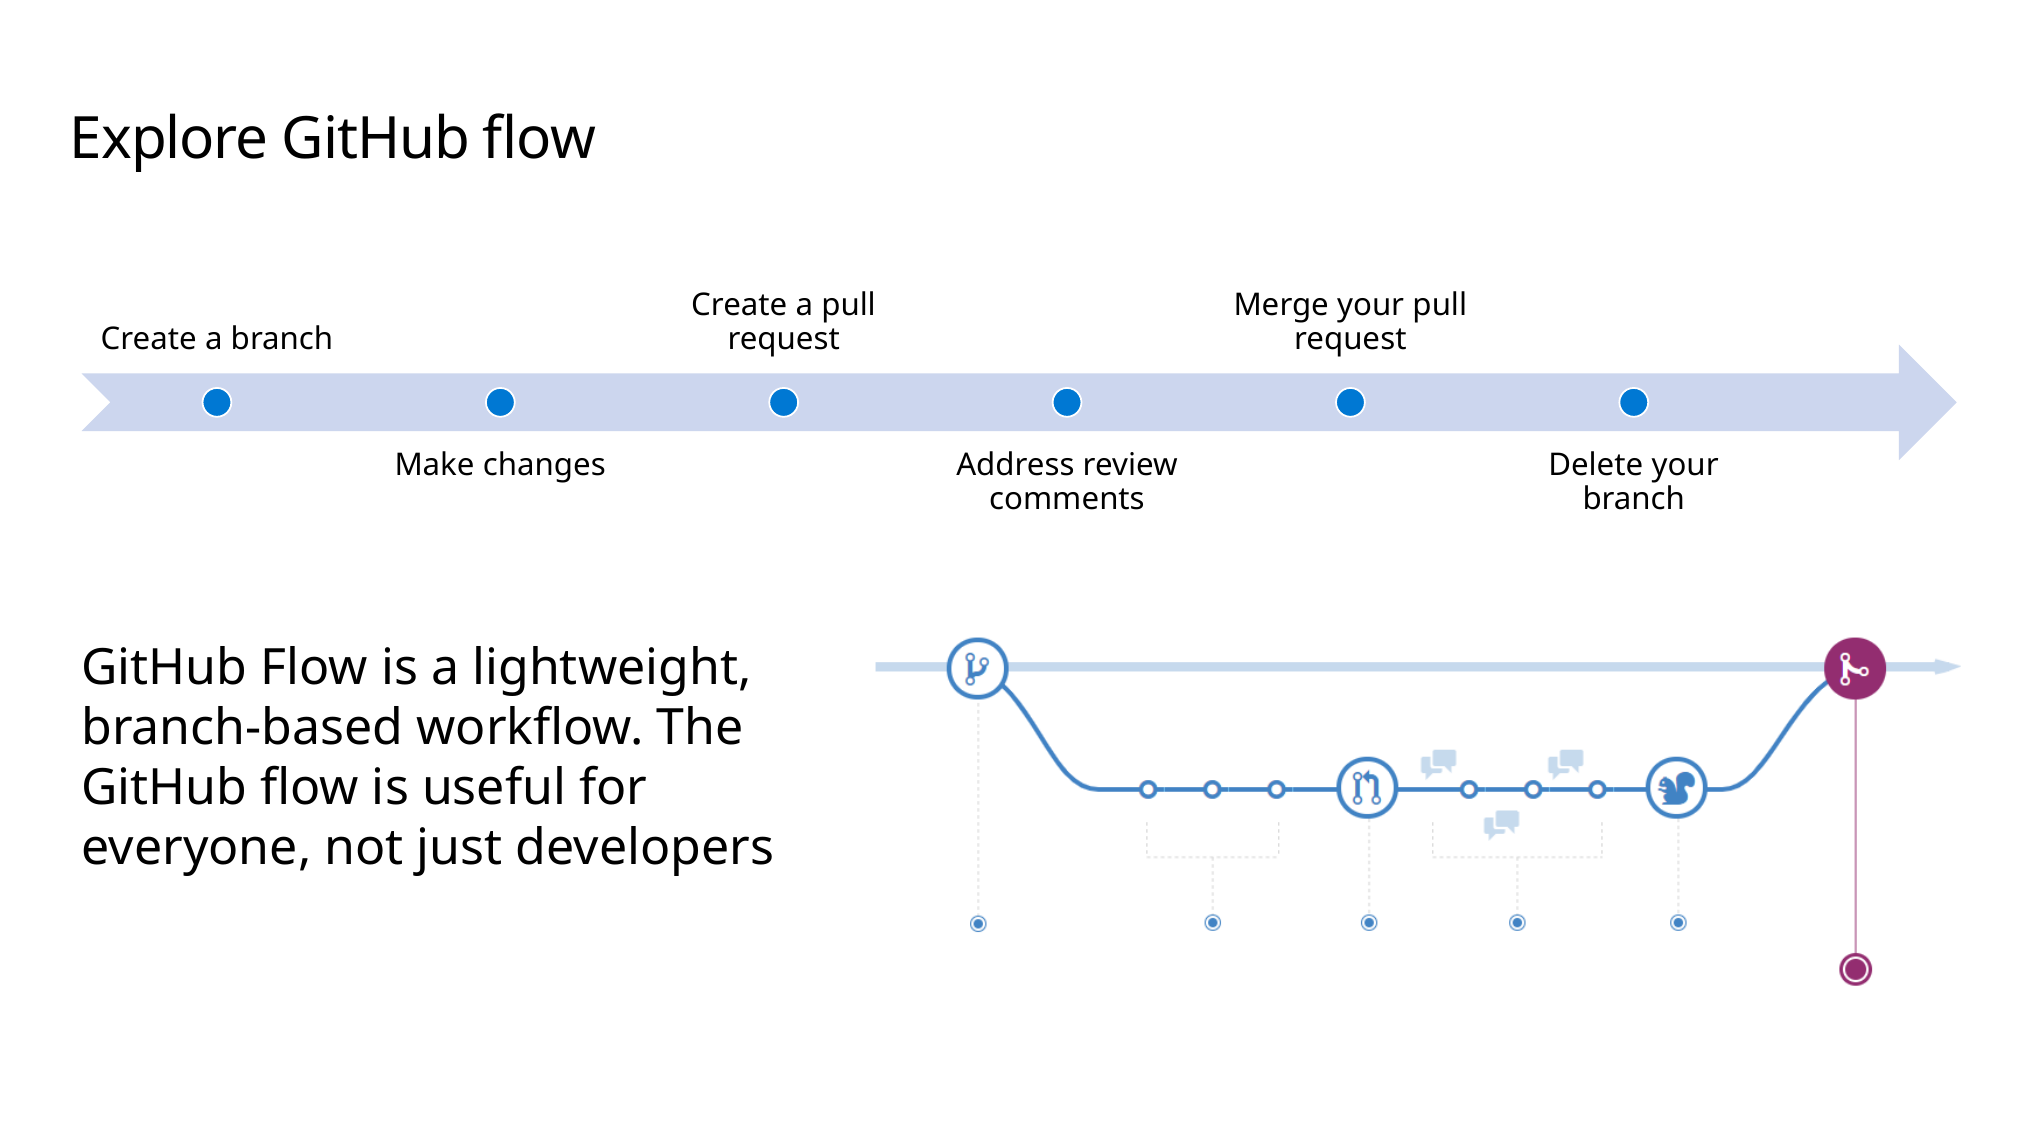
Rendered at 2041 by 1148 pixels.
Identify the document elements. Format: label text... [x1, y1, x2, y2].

picture [870, 633, 1969, 1001]
title Explore GitHub flow [70, 103, 1969, 172]
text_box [81, 257, 1957, 547]
text_box GitHub Flow is a lightweight, branch-based workflow. The GitHub flow is useful for everyone, not just developers [81, 634, 803, 875]
